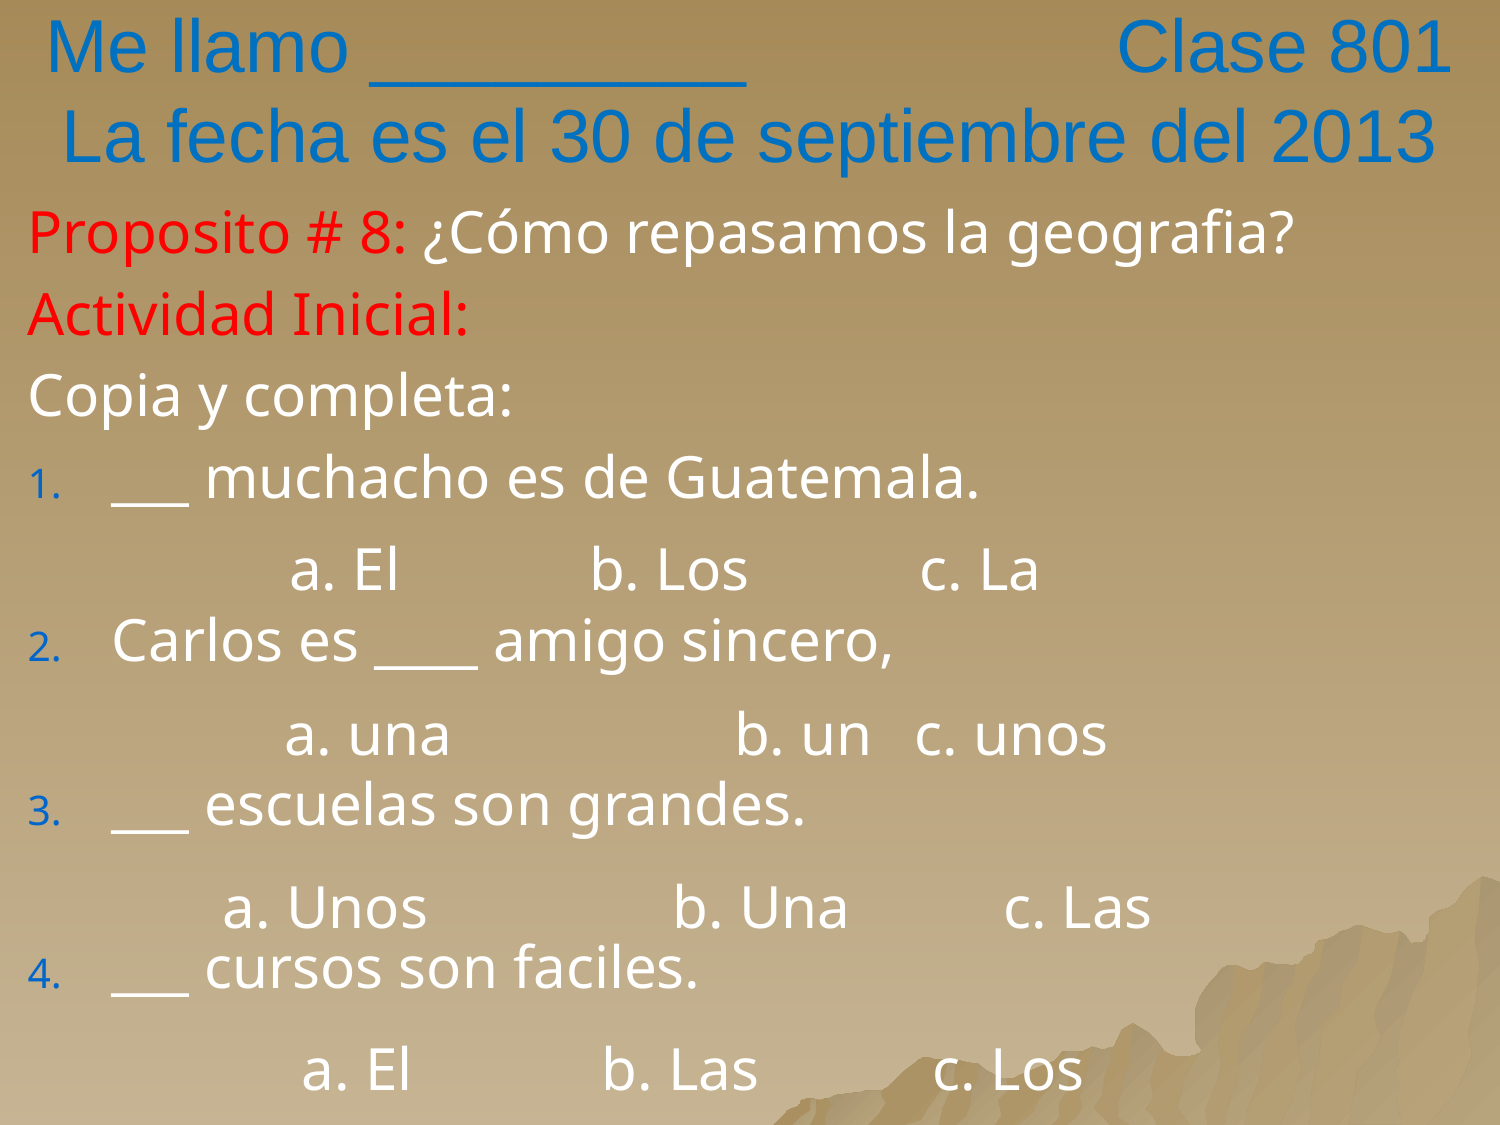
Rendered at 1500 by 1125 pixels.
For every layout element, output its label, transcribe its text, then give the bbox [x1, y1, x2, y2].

text_box a. El b. Las c. Los [287, 1025, 1100, 1110]
text_box a. El b. Los c. La [274, 525, 1057, 610]
text_box a. una b. un c. unos [269, 689, 1124, 774]
list Proposito # 8: ¿Cómo repasamos la geografia? Actividad Inicial: Copia y completa: ___ muchacho es de Guatemala. Carlos es ____ amigo sincero, ___ escuelas son grandes. ___ cursos son faciles. [12, 187, 1475, 1063]
title Me llamo _________ Clase 801 La fecha es el 30 de septiembre del 2013 [0, 0, 1500, 200]
text_box a. Unos b. Una c. Las [207, 862, 1169, 948]
